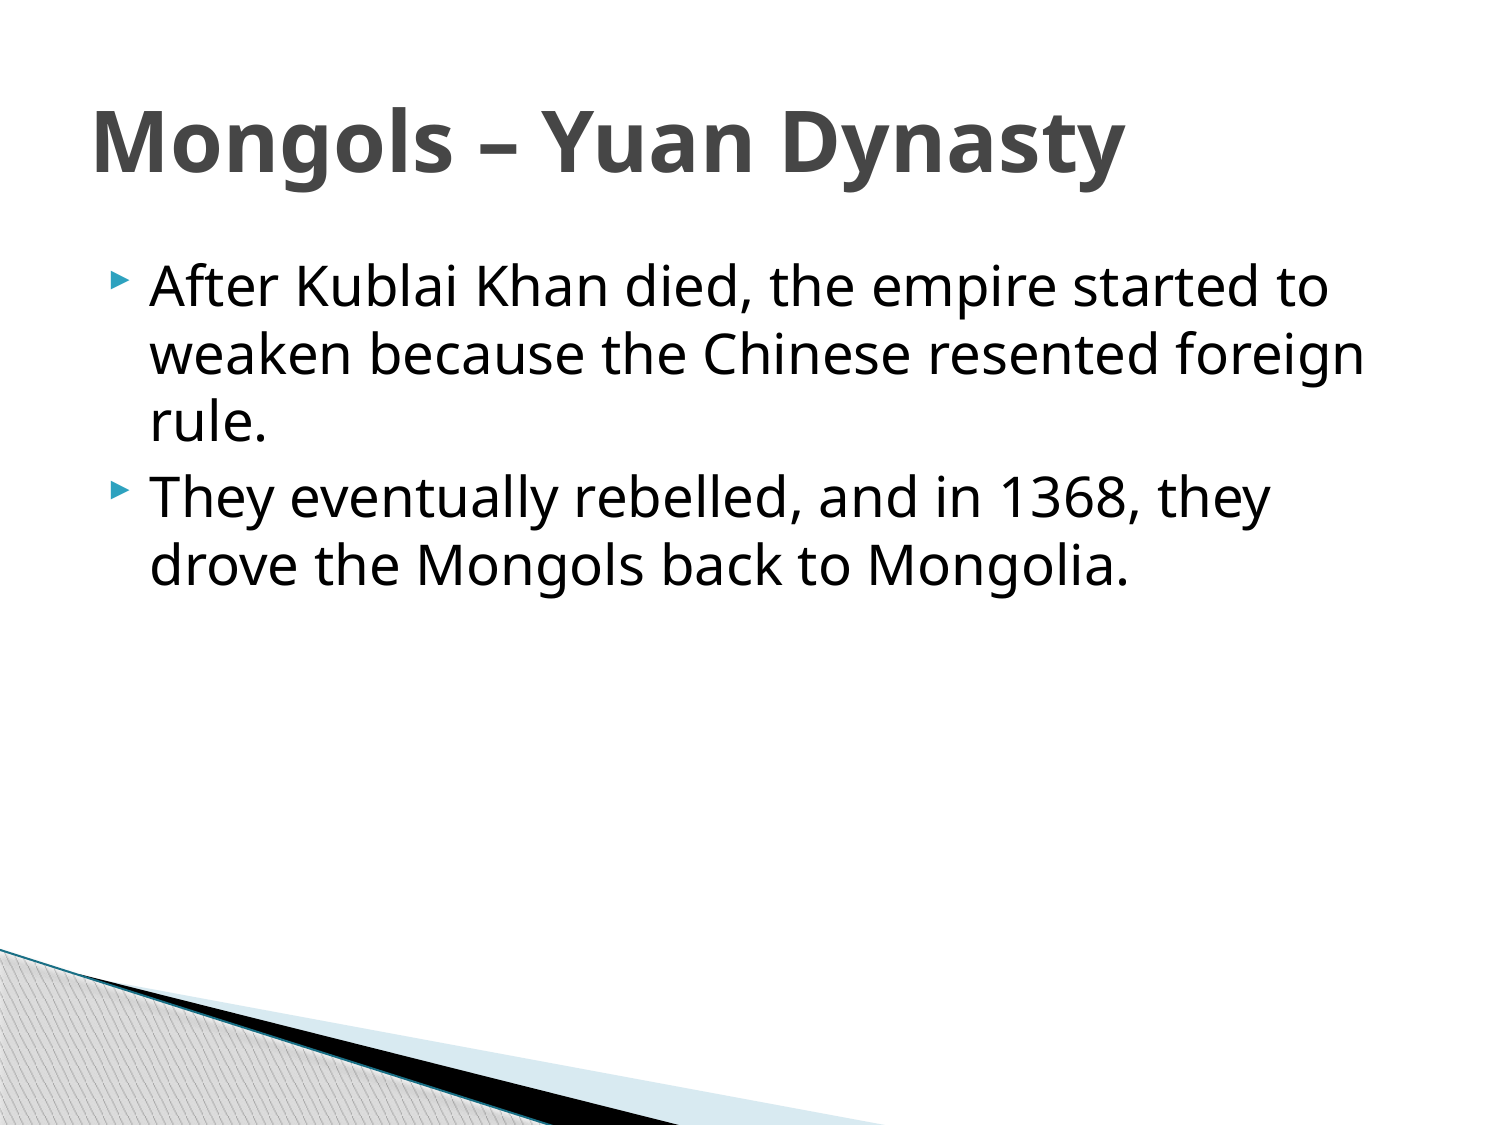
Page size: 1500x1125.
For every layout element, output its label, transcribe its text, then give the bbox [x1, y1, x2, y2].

title Mongols – Yuan Dynasty [75, 45, 1425, 233]
list After Kublai Khan died, the empire started to weaken because the Chinese resented foreign rule. They eventually rebelled, and in 1368, they drove the Mongols back to Mongolia. [75, 243, 1425, 986]
